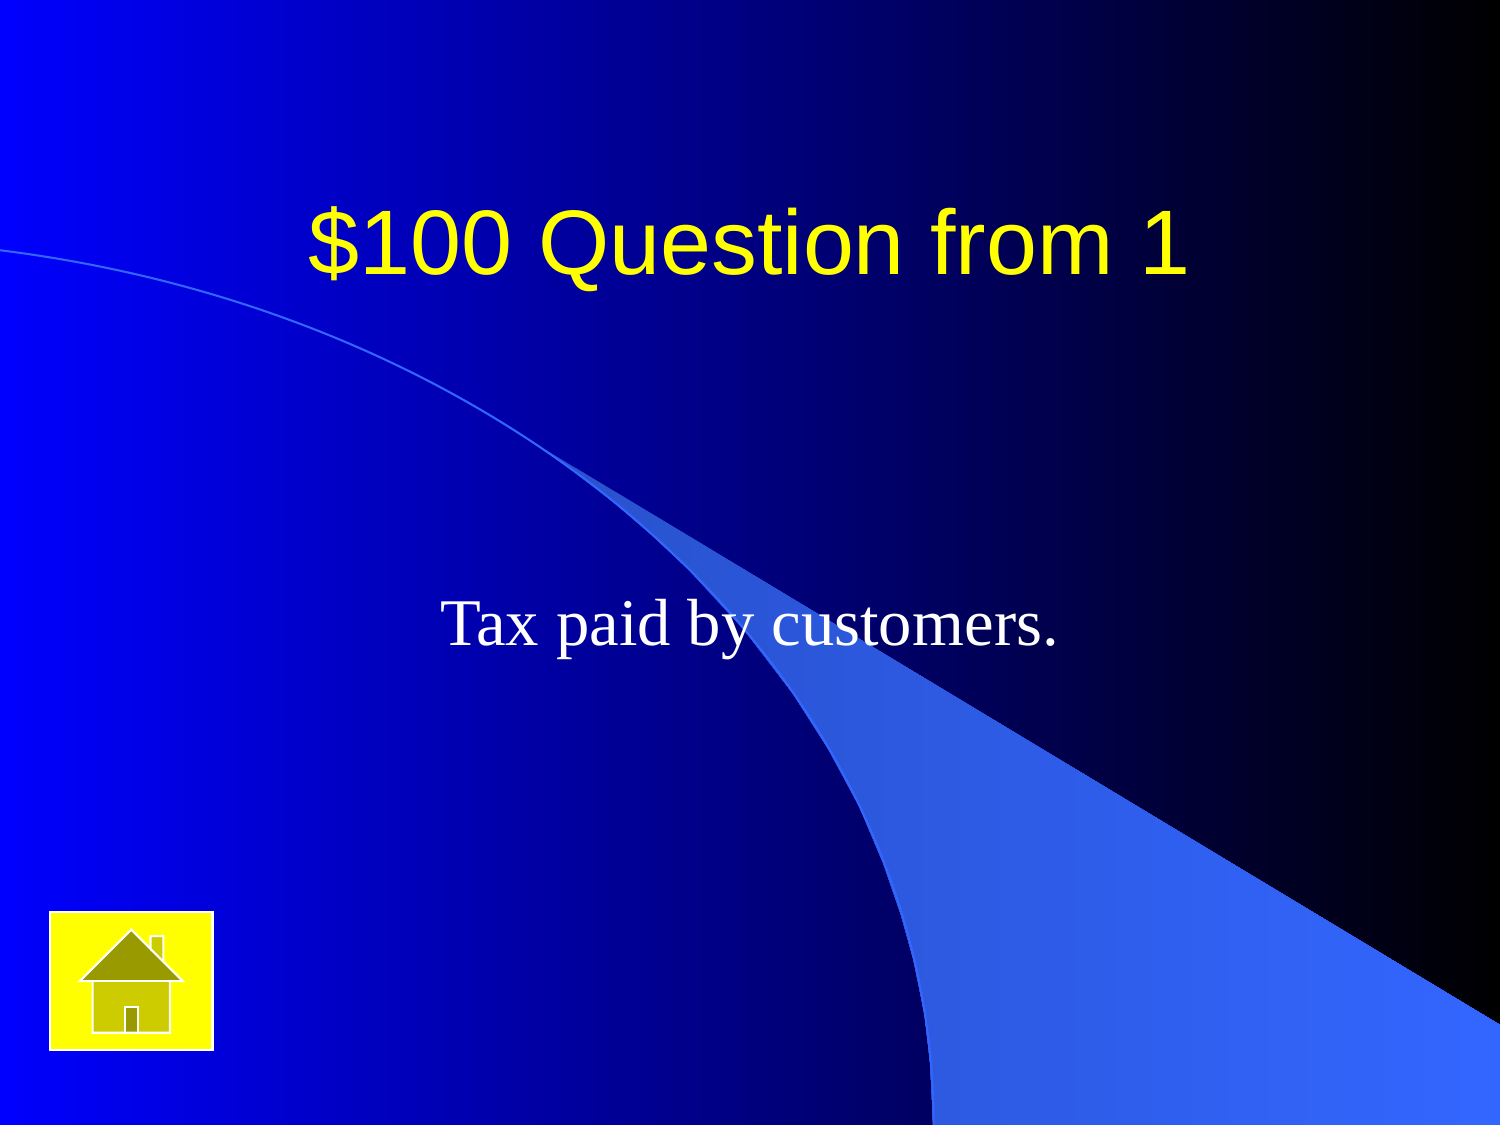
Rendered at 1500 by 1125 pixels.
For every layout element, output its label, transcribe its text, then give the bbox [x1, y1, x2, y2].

subtitle Tax paid by customers. [224, 474, 1276, 763]
title $100 Question from 1 [0, 112, 1500, 301]
